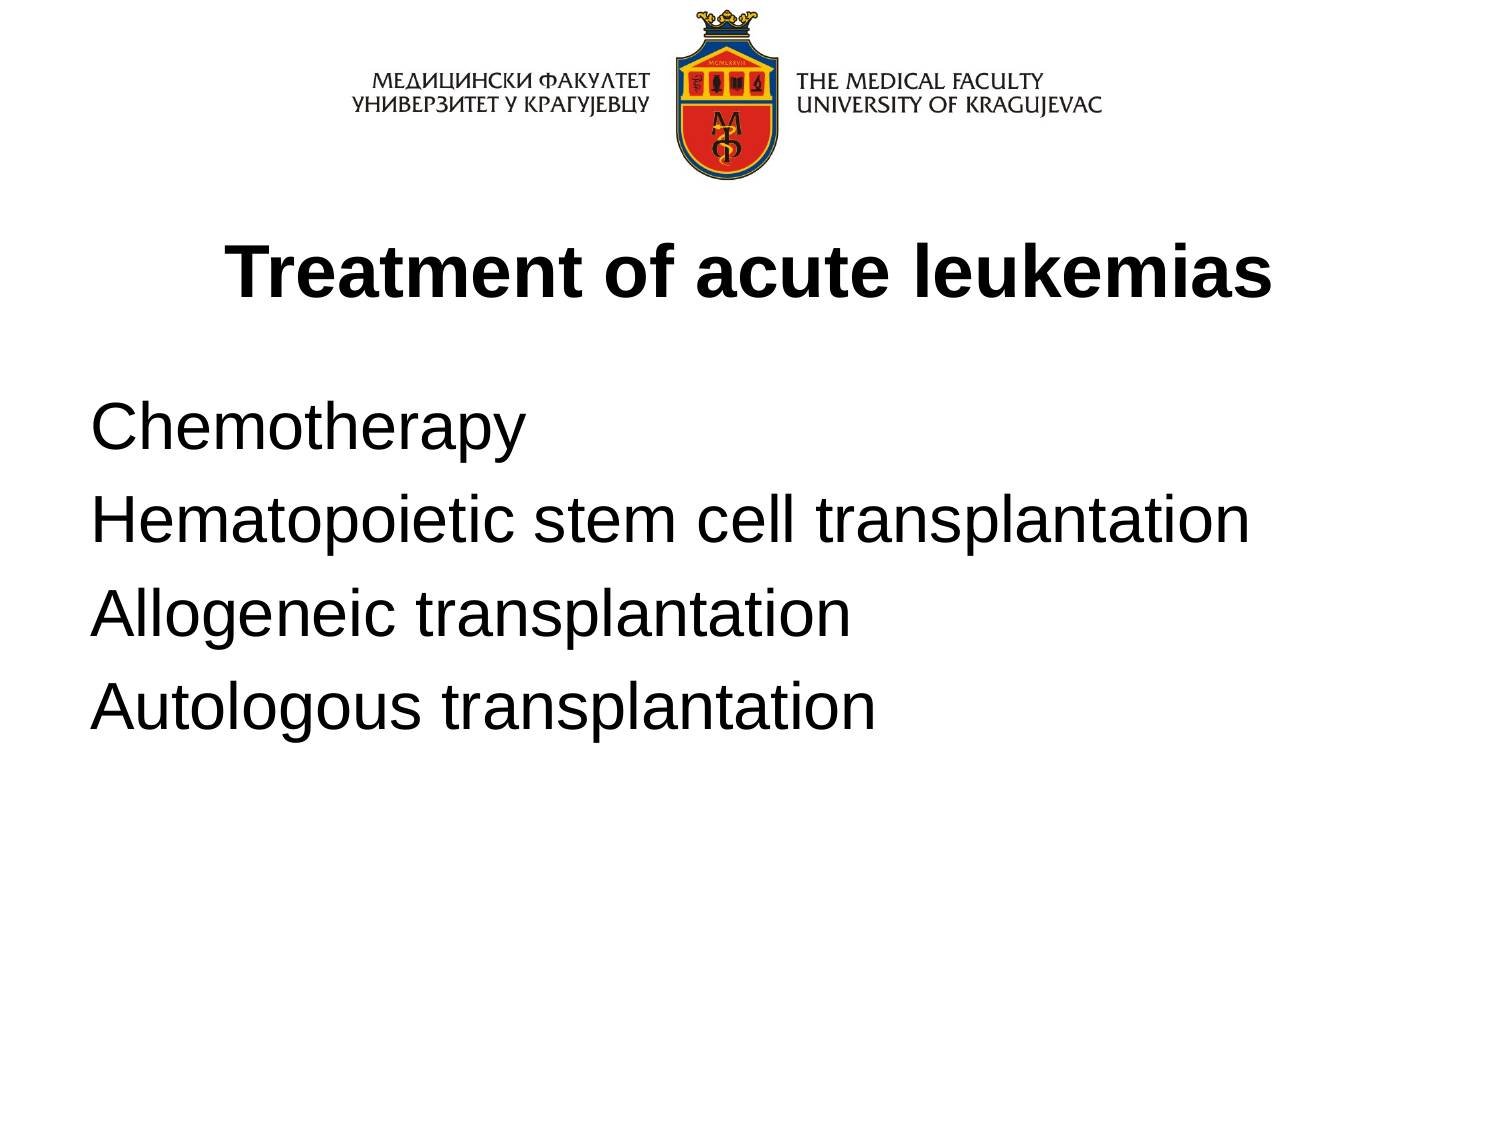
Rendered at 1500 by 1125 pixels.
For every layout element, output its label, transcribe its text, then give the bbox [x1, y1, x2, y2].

title Treatment of acute leukemias [74, 173, 1426, 362]
list Chemotherapy Hematopoietic stem cell transplantation Allogeneic transplantation Autologous transplantation [74, 374, 1426, 1118]
picture [328, 0, 1125, 173]
